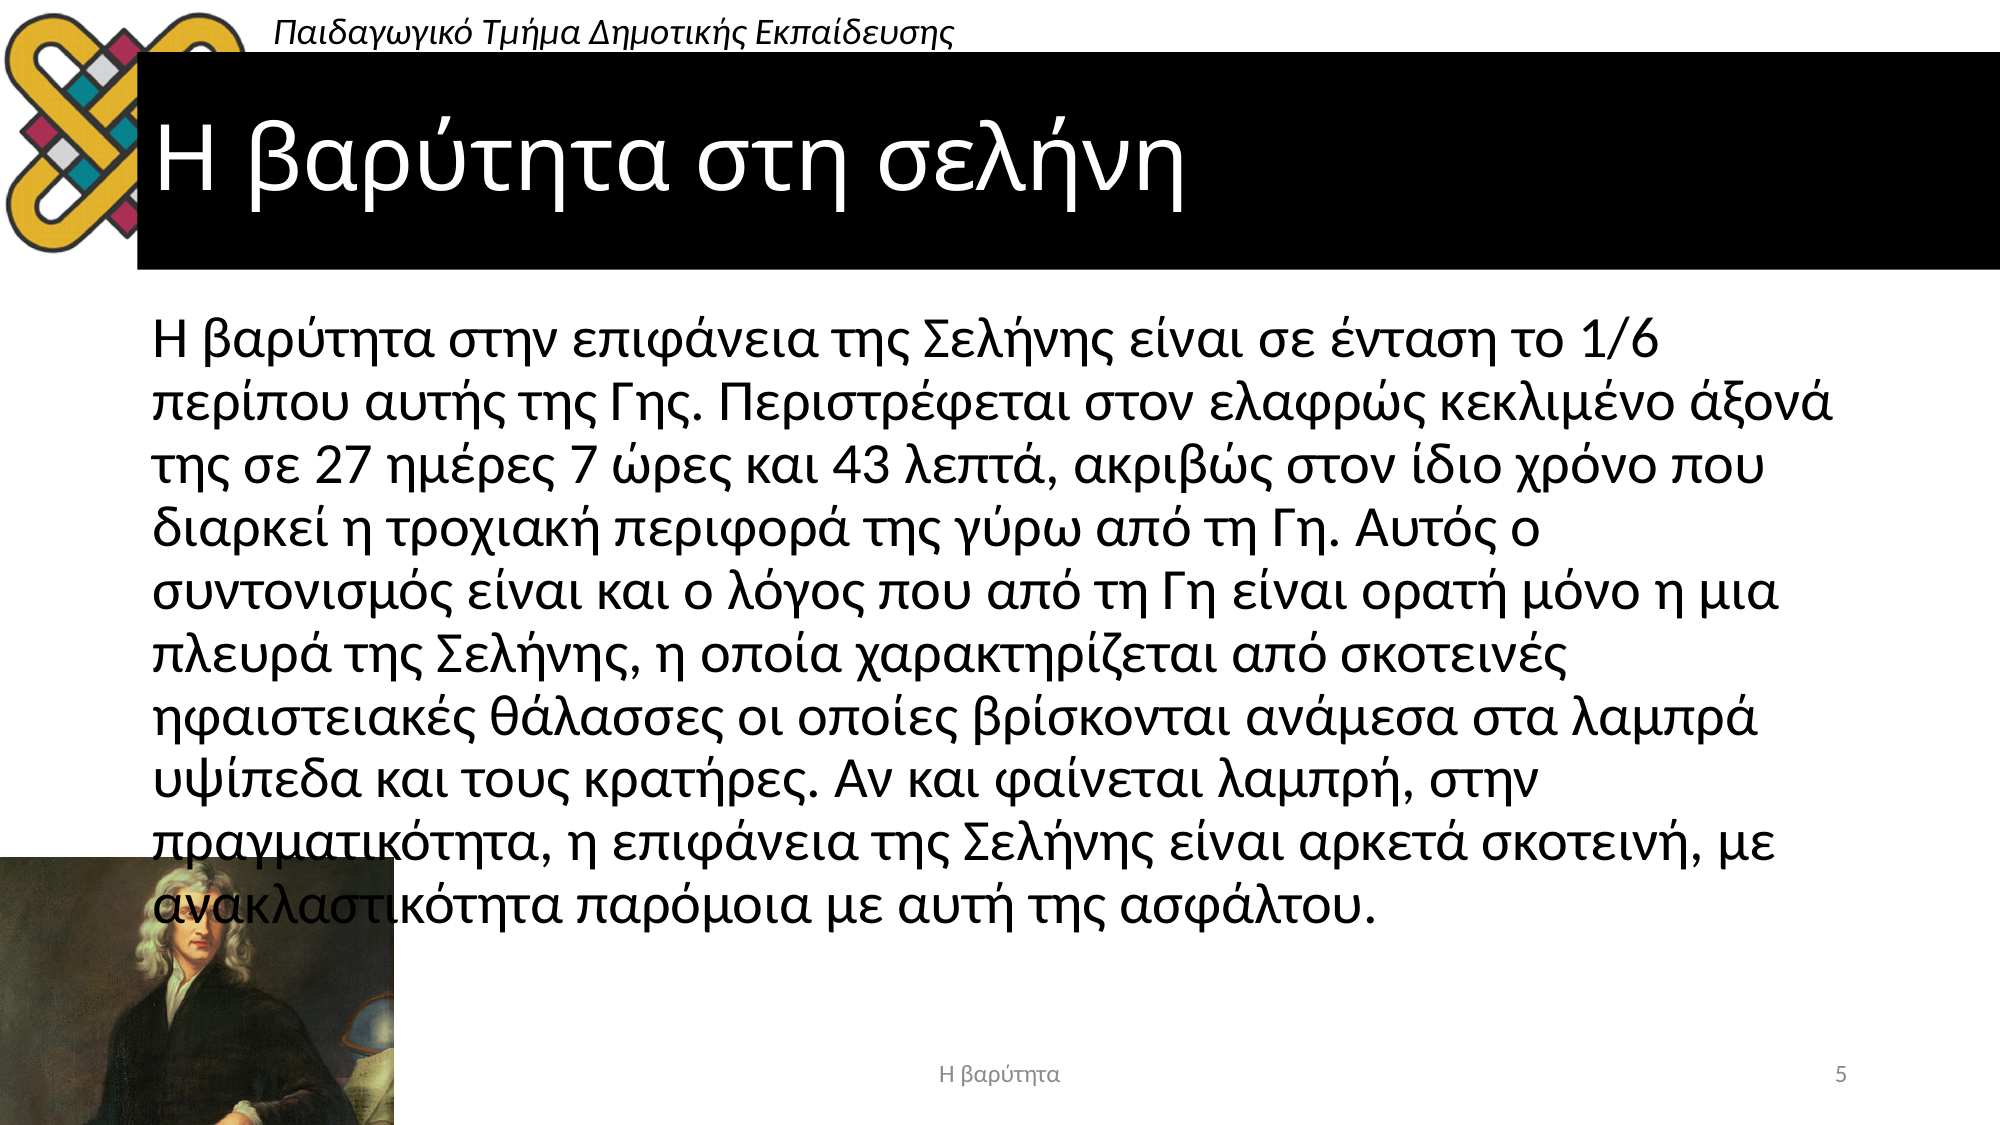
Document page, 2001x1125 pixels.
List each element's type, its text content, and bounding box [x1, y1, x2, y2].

title Η βαρύτητα στη σελήνη [137, 52, 2000, 270]
list Η βαρύτητα στην επιφάνεια της Σελήνης είναι σε ένταση το 1/6 περίπου αυτής της Γης. Περιστρέφεται στον ελαφρώς κεκλιμένο άξονά της σε 27 ημέρες 7 ώρες και 43 λεπτά, ακριβώς στον ίδιο χρόνο που διαρκεί η τροχιακή περιφορά της γύρω από τη Γη. Αυτός ο συντονισμός είναι και ο λόγος που από τη Γη είναι ορατή μόνο η μια πλευρά της Σελήνης, η οποία χαρακτηρίζεται από σκοτεινές ηφαιστειακές θάλασσες οι οποίες βρίσκονται ανάμεσα στα λαμπρά υψίπεδα και τους κρατήρες. Αν και φαίνεται λαμπρή, στην πραγματικότητα, η επιφάνεια της Σελήνης είναι αρκετά σκοτεινή, με ανακλαστικότητα παρόμοια με αυτή της ασφάλτου. [137, 299, 1863, 1014]
slide_number 5 [1412, 1042, 1863, 1103]
footer Η βαρύτητα [662, 1042, 1338, 1103]
picture [0, 0, 255, 259]
picture [0, 857, 394, 1125]
